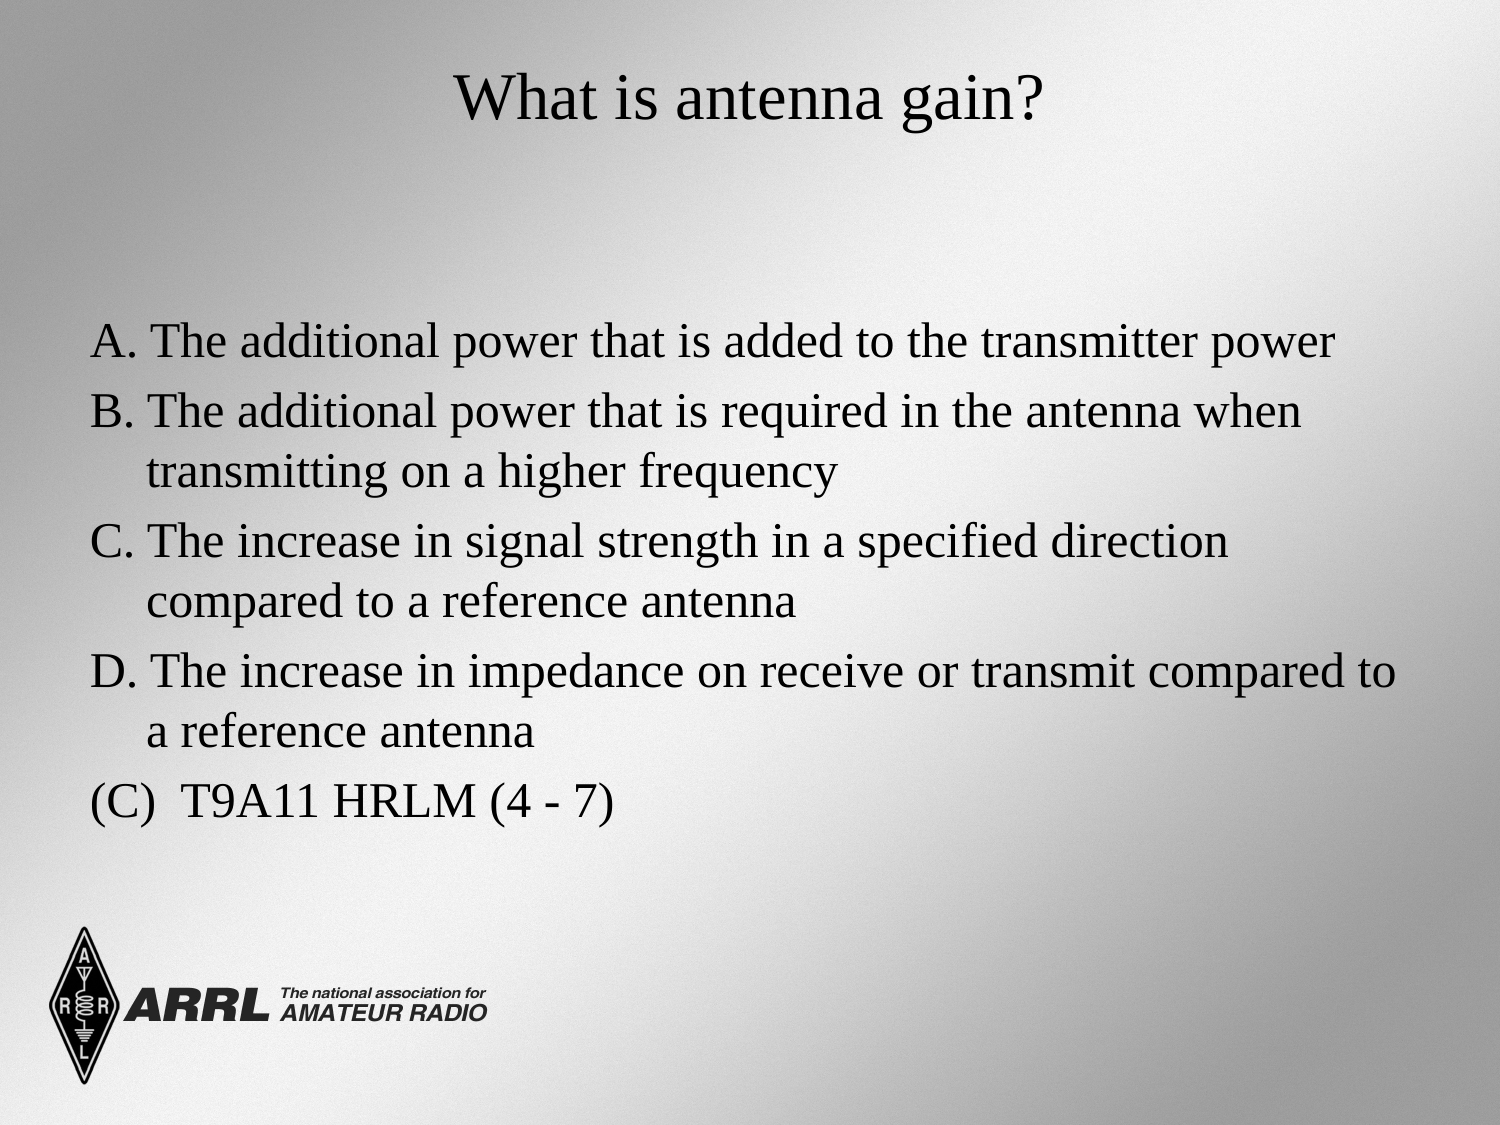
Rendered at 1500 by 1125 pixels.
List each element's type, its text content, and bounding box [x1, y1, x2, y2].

picture [0, 0, 1500, 1125]
list A. The additional power that is added to the transmitter power B. The additional power that is required in the antenna when transmitting on a higher frequency C. The increase in signal strength in a specified direction compared to a reference antenna D. The increase in impedance on receive or transmit compared to a reference antenna (C) T9A11 HRLM (4 - 7) [75, 299, 1425, 1005]
title What is antenna gain? [75, 45, 1425, 233]
